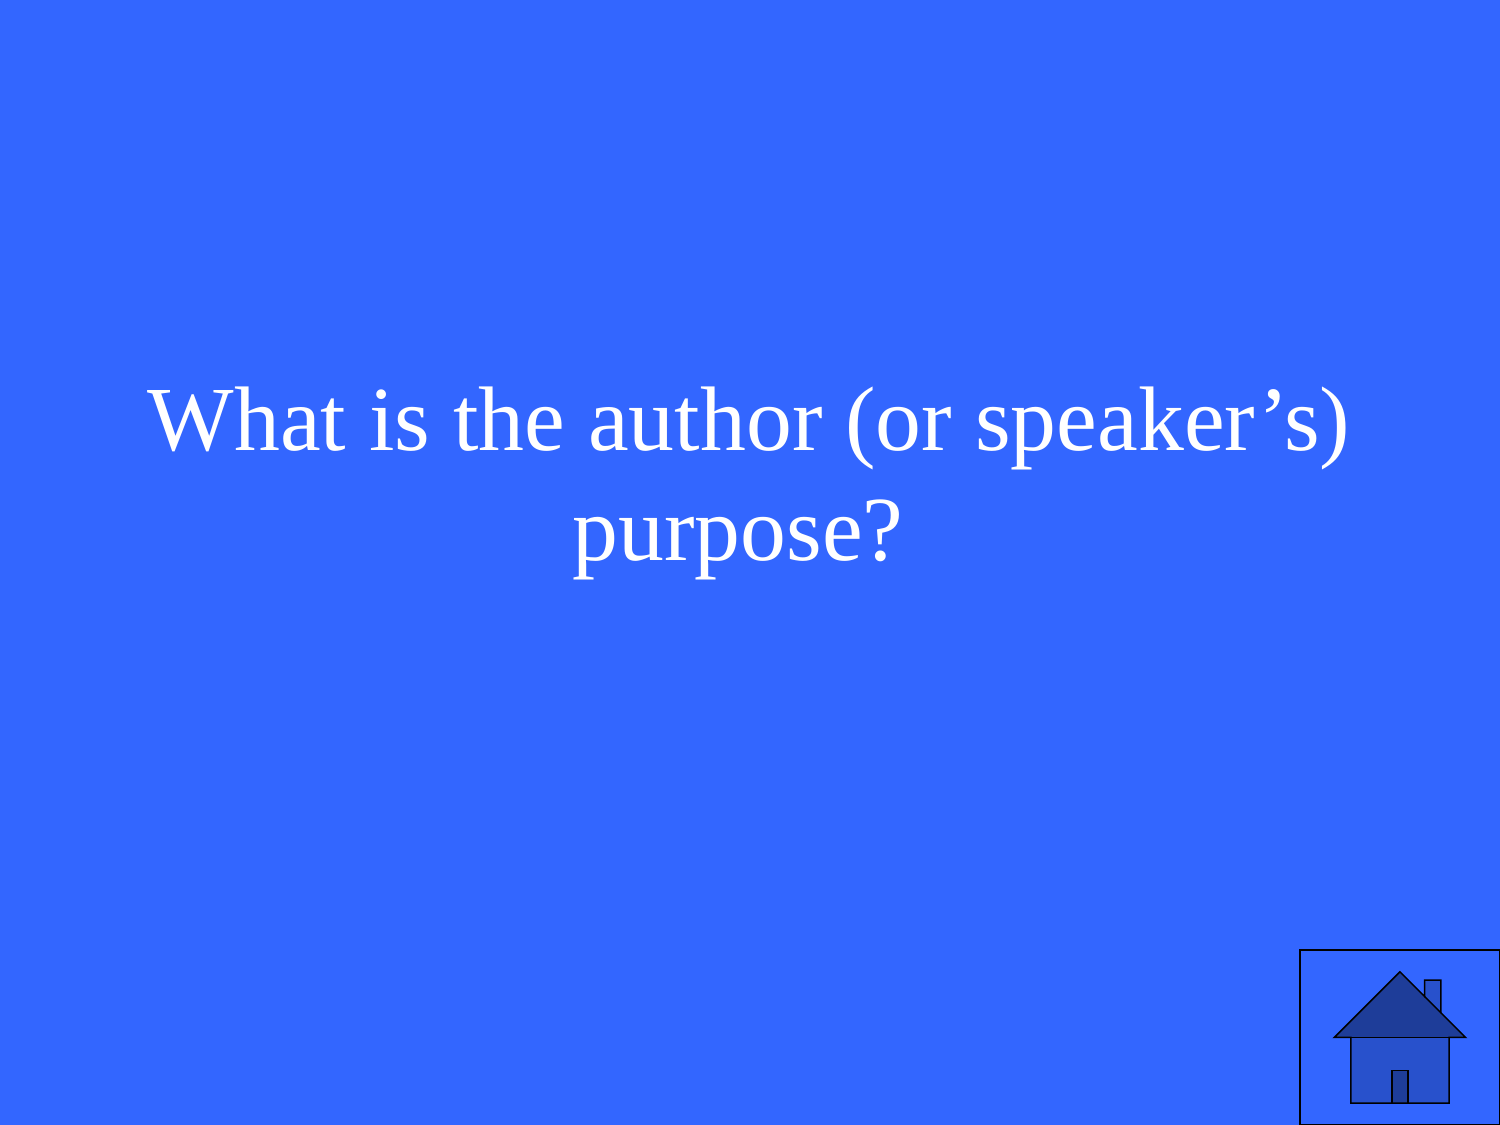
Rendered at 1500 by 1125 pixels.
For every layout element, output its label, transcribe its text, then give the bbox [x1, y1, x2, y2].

text_box [1299, 950, 1500, 1125]
title What is the author (or speaker’s) purpose? [112, 374, 1388, 563]
